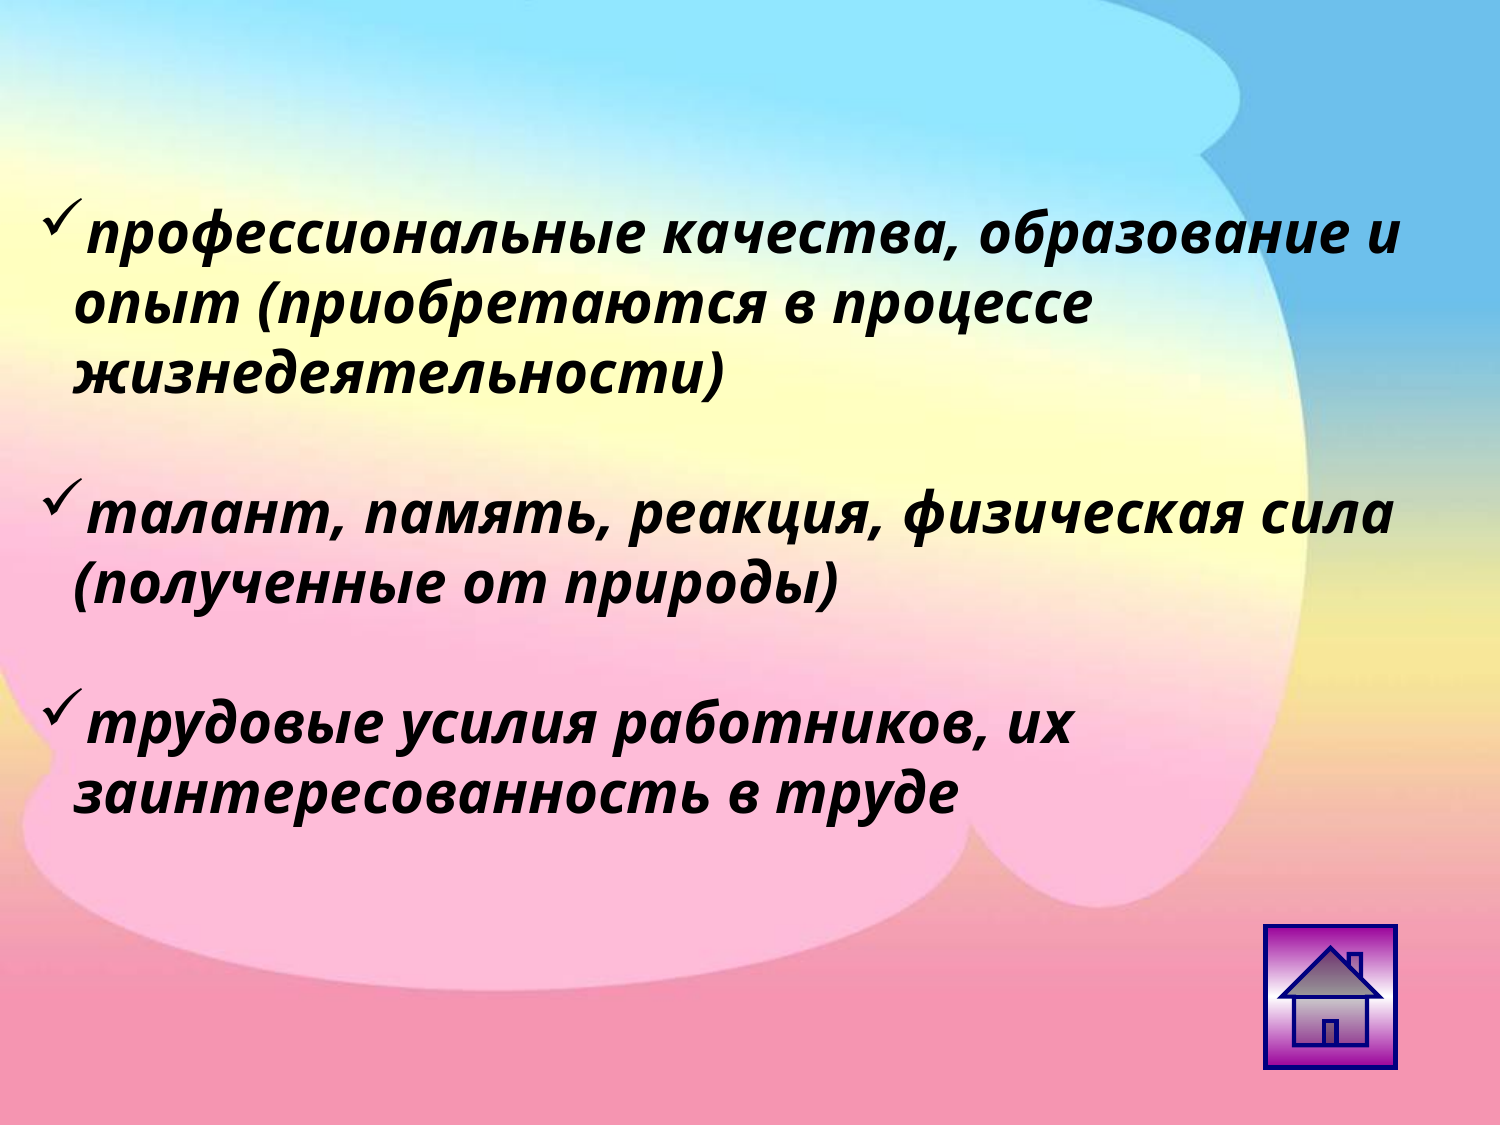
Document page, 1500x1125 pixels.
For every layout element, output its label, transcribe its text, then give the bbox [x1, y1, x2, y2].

text_box [1265, 925, 1396, 1068]
picture [0, 0, 1500, 1125]
text_box профессиональные качества, образование и опыт (приобретаются в процессе жизнедеятельности) талант, память, реакция, физическая сила (полученные от природы) трудовые усилия работников, их заинтересованность в труде [23, 187, 1465, 833]
